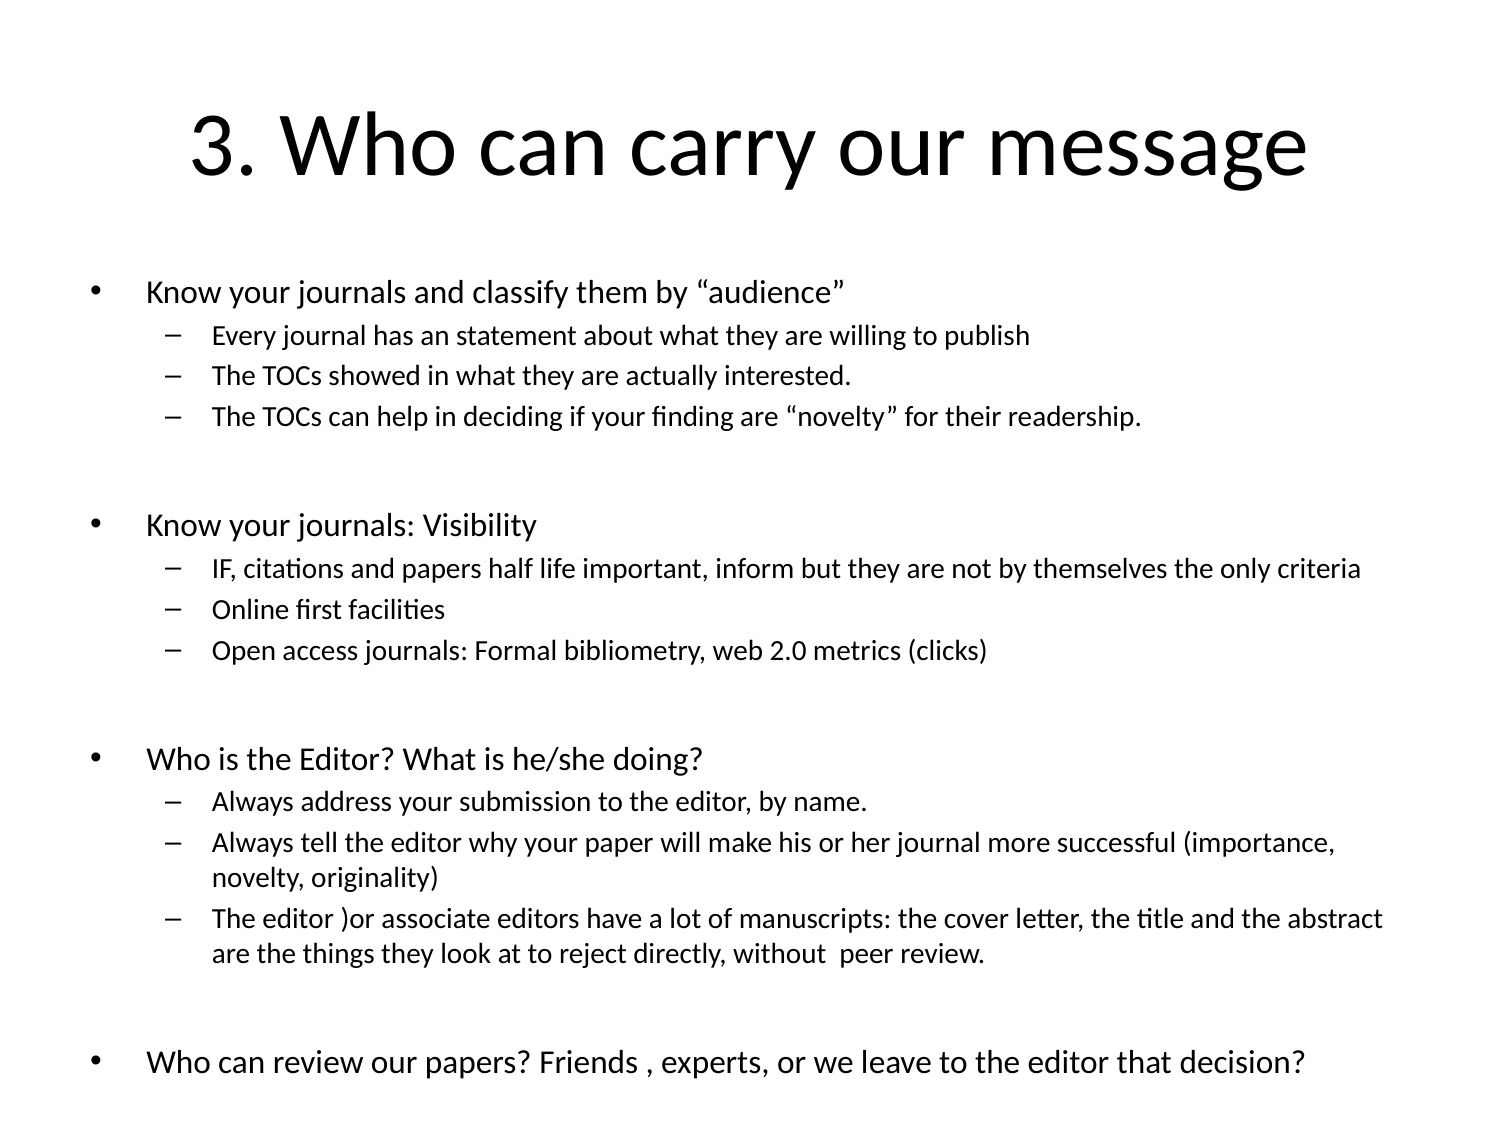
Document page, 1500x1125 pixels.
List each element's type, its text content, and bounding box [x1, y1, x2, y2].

title 3. Who can carry our message [75, 45, 1425, 233]
list Know your journals and classify them by “audience” Every journal has an statement about what they are willing to publish The TOCs showed in what they are actually interested. The TOCs can help in deciding if your finding are “novelty” for their readership. Know your journals: Visibility IF, citations and papers half life important, inform but they are not by themselves the only criteria Online first facilities Open access journals: Formal bibliometry, web 2.0 metrics (clicks) Who is the Editor? What is he/she doing? Always address your submission to the editor, by name. Always tell the editor why your paper will make his or her journal more successful (importance, novelty, originality) The editor )or associate editors have a lot of manuscripts: the cover letter, the title and the abstract are the things they look at to reject directly, without peer review. Who can review our papers? Friends , experts, or we leave to the editor that decision? [75, 262, 1425, 1005]
